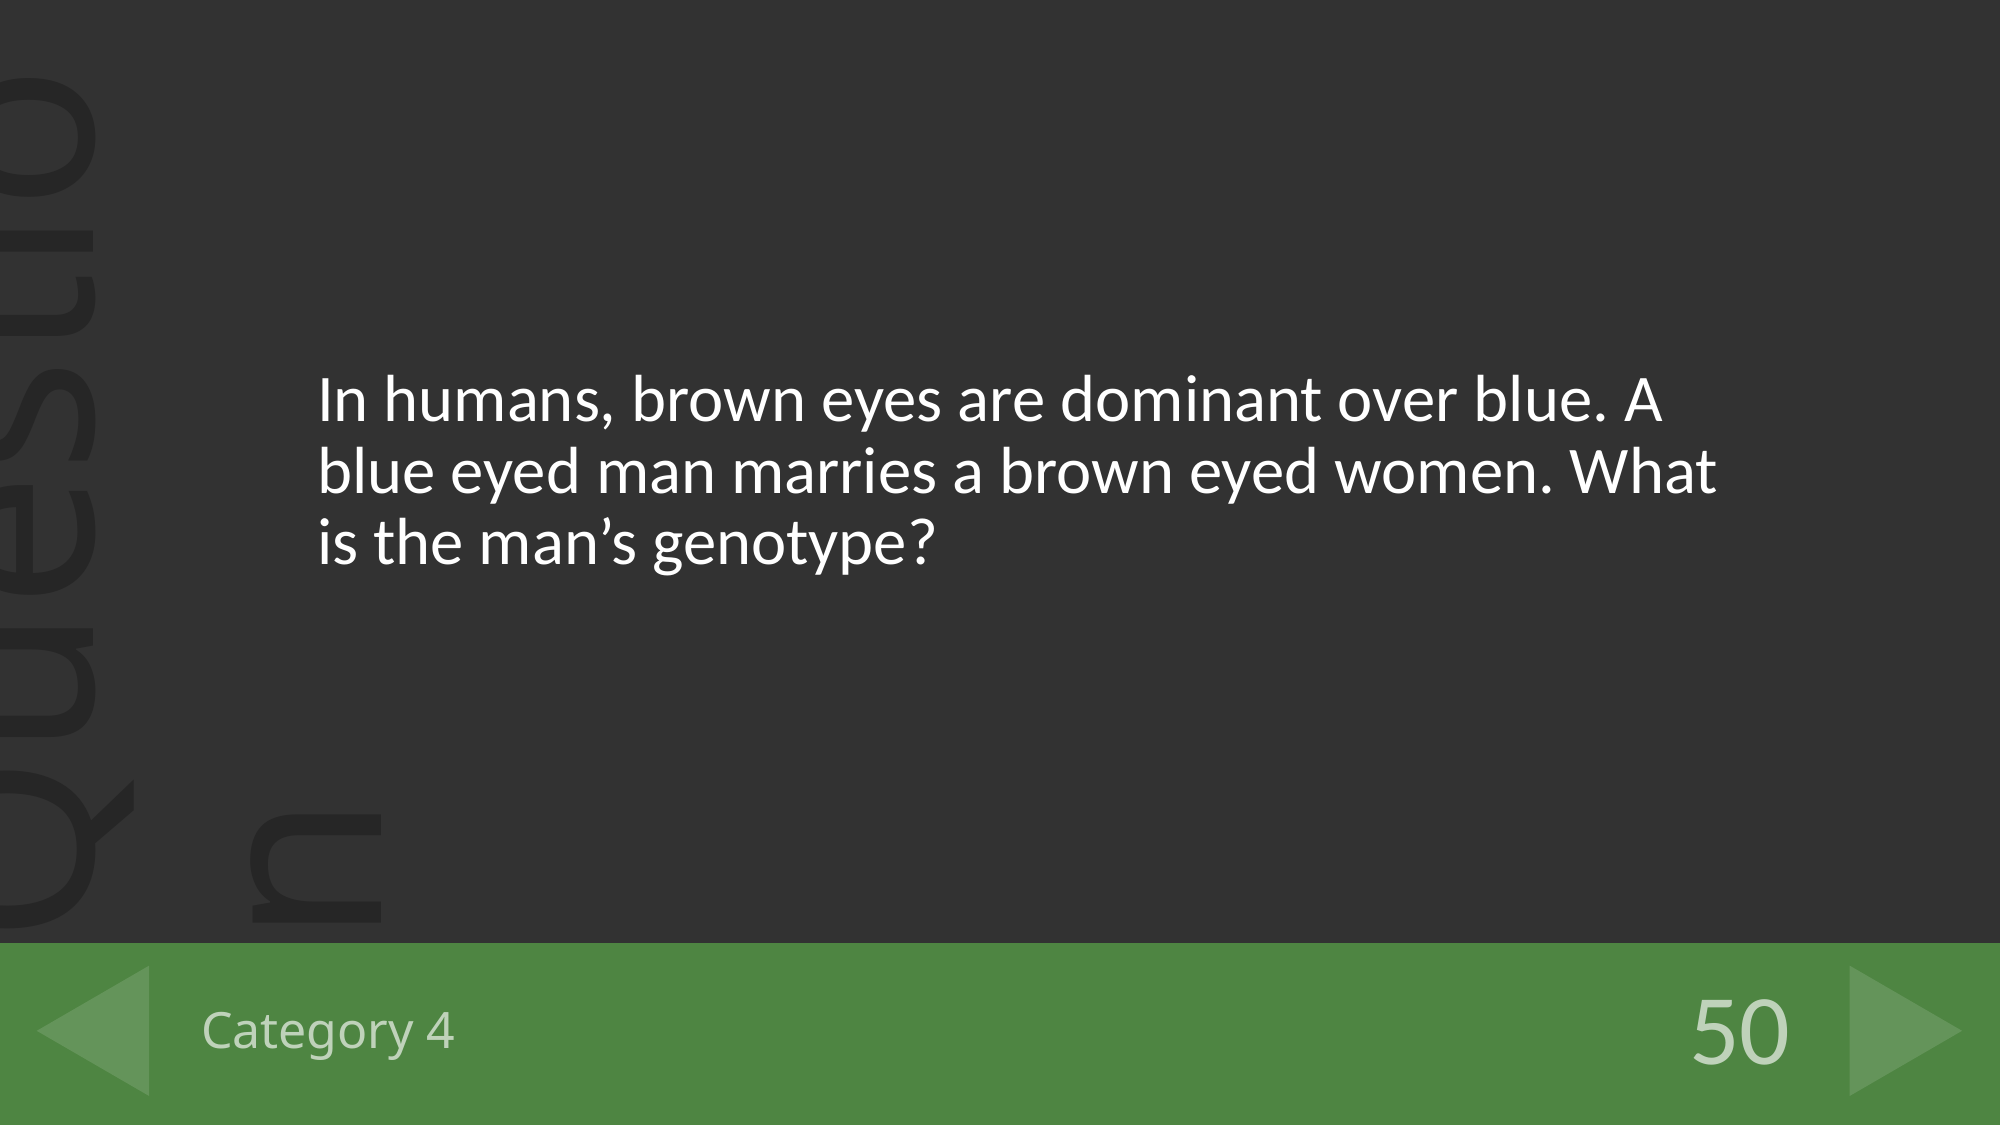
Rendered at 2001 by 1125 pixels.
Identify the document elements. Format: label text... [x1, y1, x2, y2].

list In humans, brown eyes are dominant over blue. A blue eyed man marries a brown eyed women. What is the man’s genotype? [302, 307, 1760, 636]
list 50 [1494, 967, 1806, 1097]
title Category 4 [185, 967, 1494, 1097]
